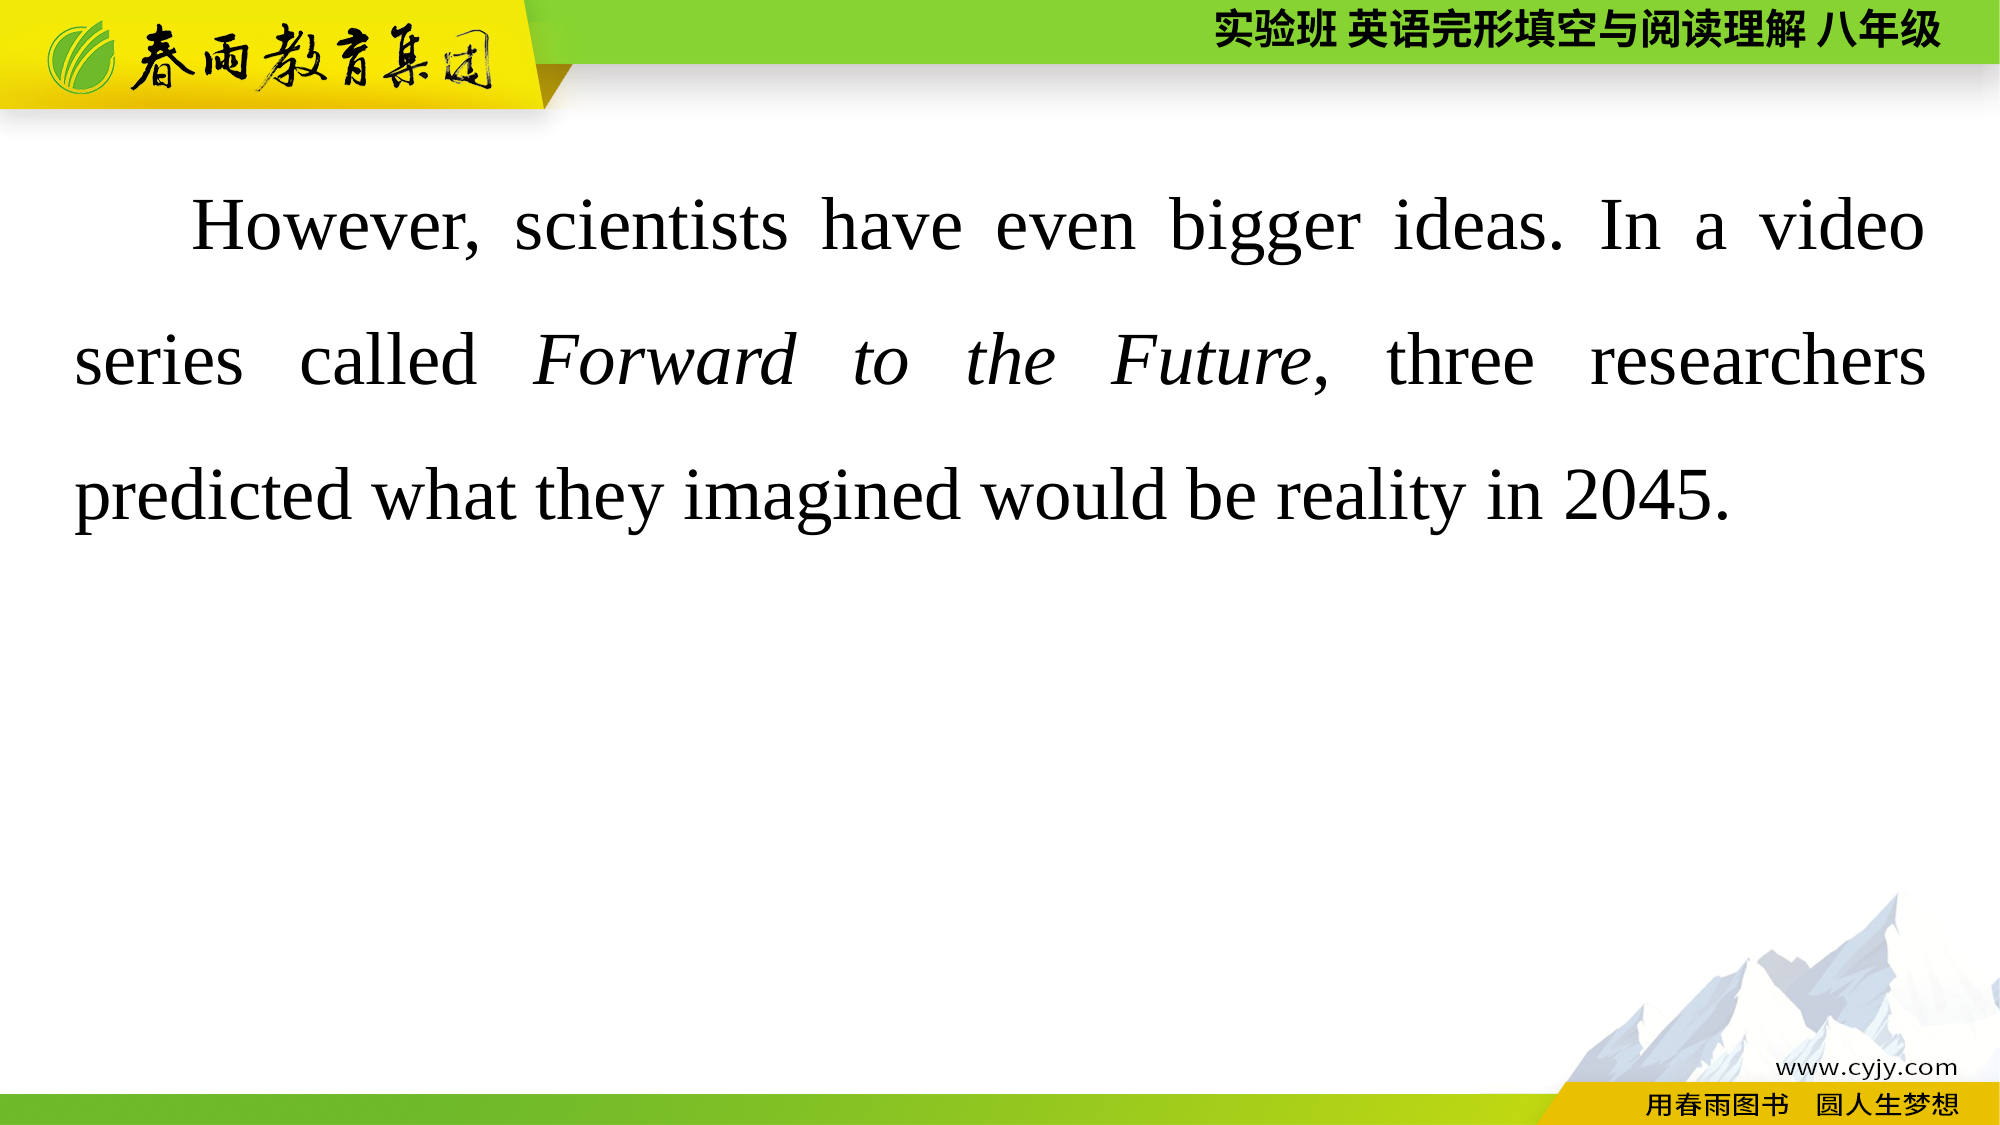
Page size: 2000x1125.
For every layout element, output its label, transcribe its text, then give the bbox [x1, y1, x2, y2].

list However, scientists have even bigger ideas. In a video series called Forward to the Future, three researchers predicted what they imagined would be reality in 2045. [59, 122, 1944, 531]
picture [0, 0, 2000, 1125]
